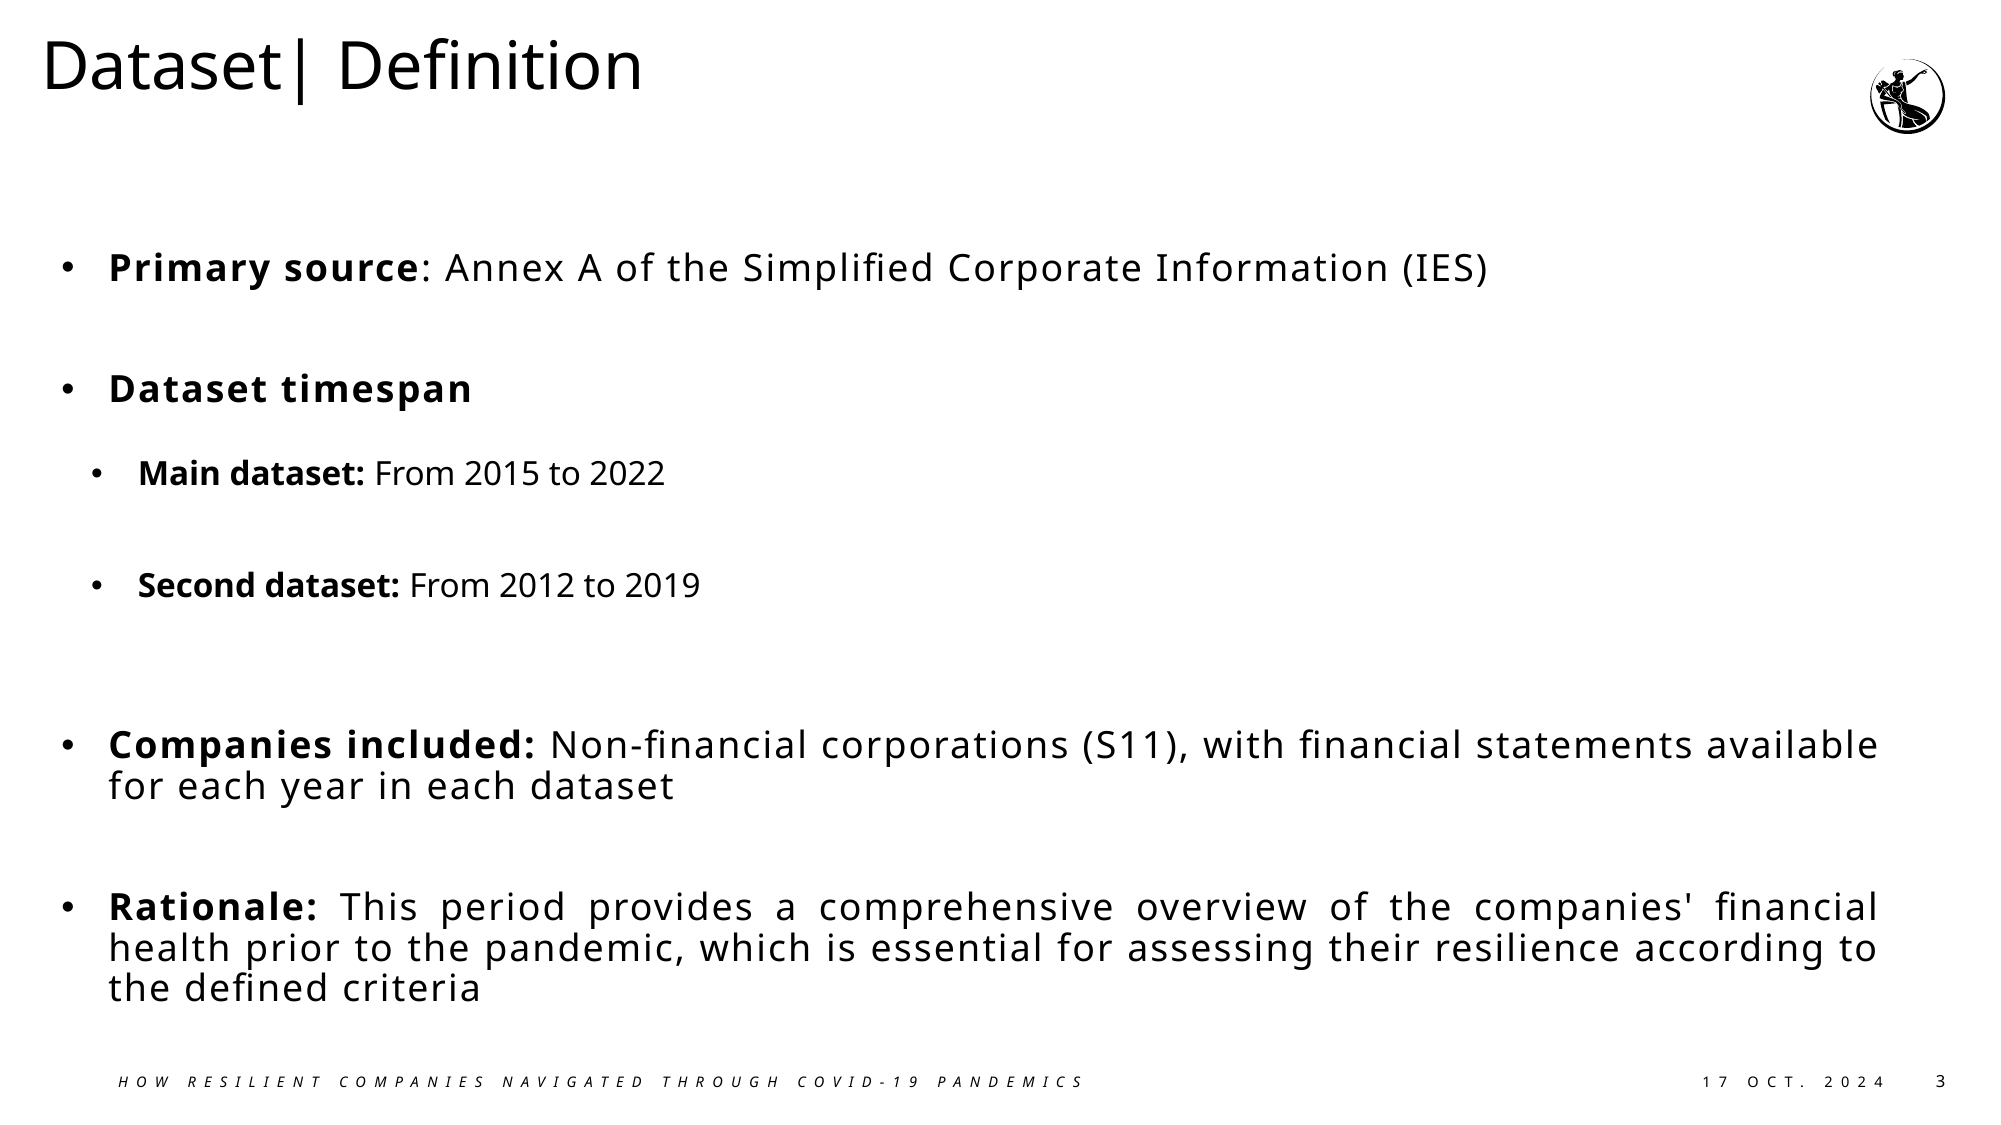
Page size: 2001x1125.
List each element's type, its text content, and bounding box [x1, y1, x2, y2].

text_box Dataset| Definition [26, 15, 1883, 111]
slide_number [1646, 1067, 1883, 1097]
footer How resilient companies navigated through Covid-19 pandemics [118, 1067, 1241, 1097]
list Primary source: Annex A of the Simplified Corporate Information (IES) Dataset timespan Main dataset: From 2015 to 2022 Second dataset: From 2012 to 2019 Companies included: Non-financial corporations (S11), with financial statements available for each year in each dataset Rationale: This period provides a comprehensive overview of the companies' financial health prior to the pandemic, which is essential for assessing their resilience according to the defined criteria [61, 173, 1883, 975]
